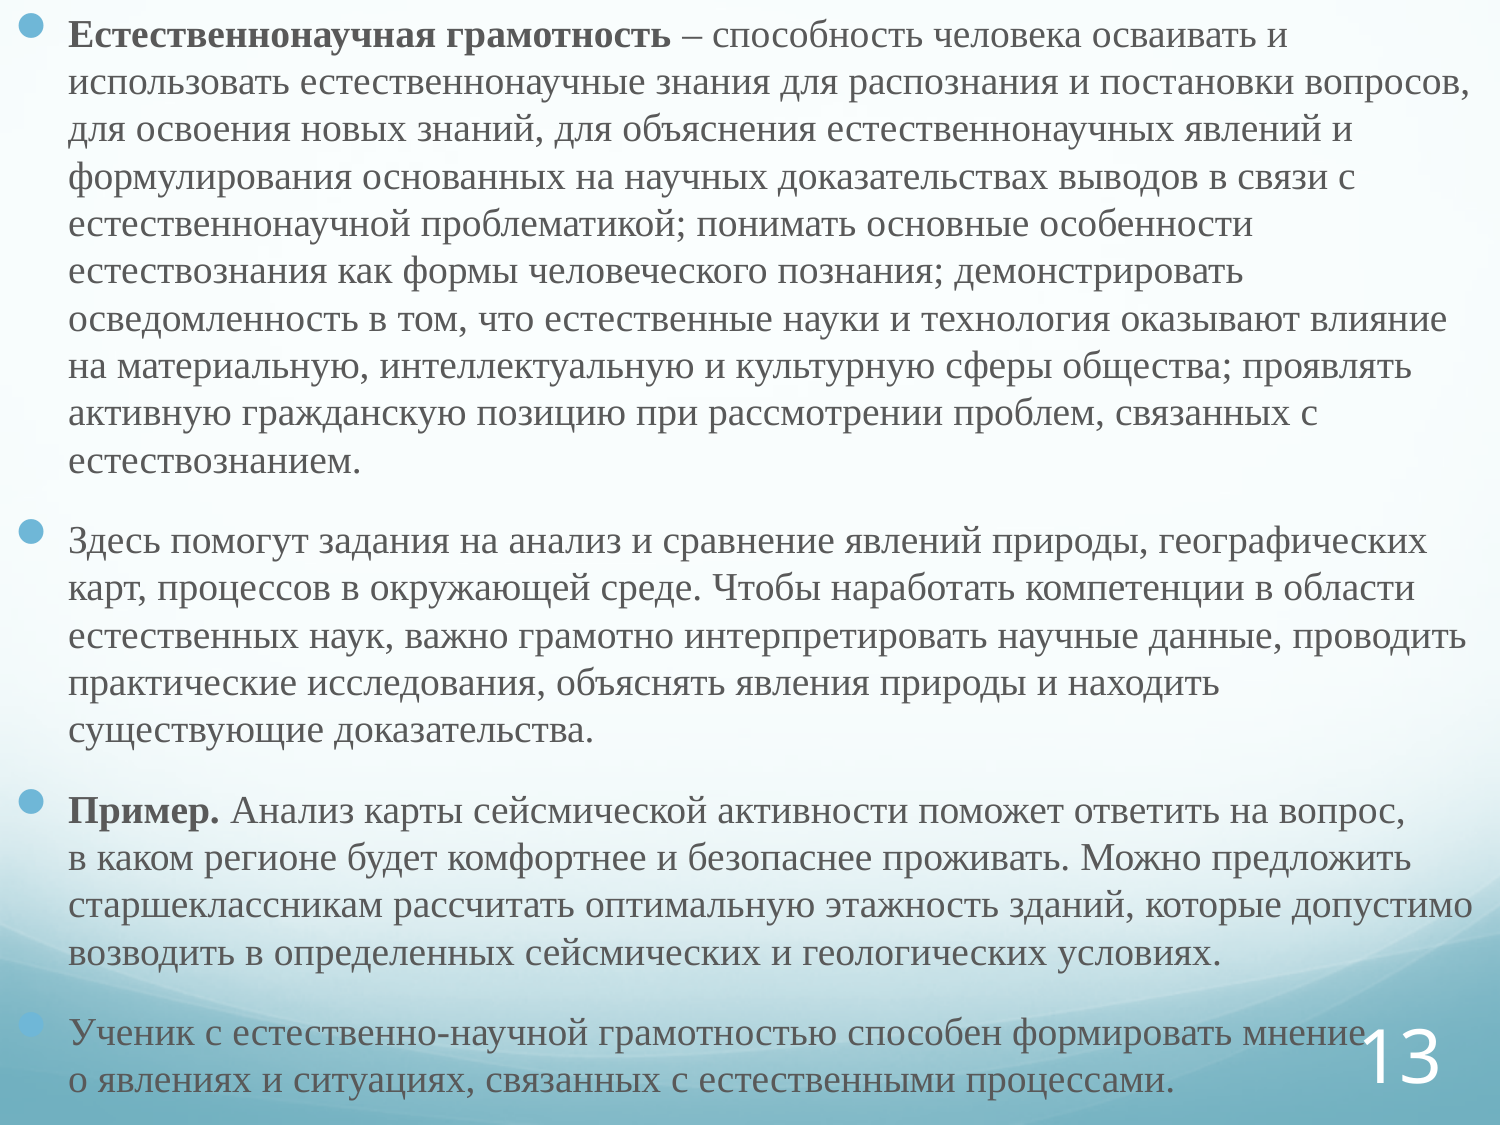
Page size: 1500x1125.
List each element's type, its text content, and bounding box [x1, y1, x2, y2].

list Естественнонаучная грамотность – способность человека осваивать и использовать естественнонаучные знания для распознания и постановки вопросов, для освоения новых знаний, для объяснения естественнонаучных явлений и формулирования основанных на научных доказательствах выводов в связи с естественнонаучной проблематикой; понимать основные особенности естествознания как формы человеческого познания; демонстрировать осведомленность в том, что естественные науки и технология оказывают влияние на материальную, интеллектуальную и культурную сферы общества; проявлять активную гражданскую позицию при рассмотрении проблем, связанных с естествознанием. Здесь помогут задания на анализ и сравнение явлений природы, географических карт, процессов в окружающей среде. Чтобы наработать компетенции в области естественных наук, важно грамотно интерпретировать научные данные, проводить практические исследования, объяснять явления природы и находить существующие доказательства. Пример. Анализ карты сейсмической активности поможет ответить на вопрос, в каком регионе будет комфортнее и безопаснее проживать. Можно предложить старшеклассникам рассчитать оптимальную этажность зданий, которые допустимо возводить в определенных сейсмических и геологических условиях. Ученик с естественно-научной грамотностью способен формировать мнение о явлениях и ситуациях, связанных с естественными процессами. [0, 0, 1500, 1125]
footer [43, 1029, 838, 1090]
slide_number 13 [1295, 1029, 1459, 1090]
